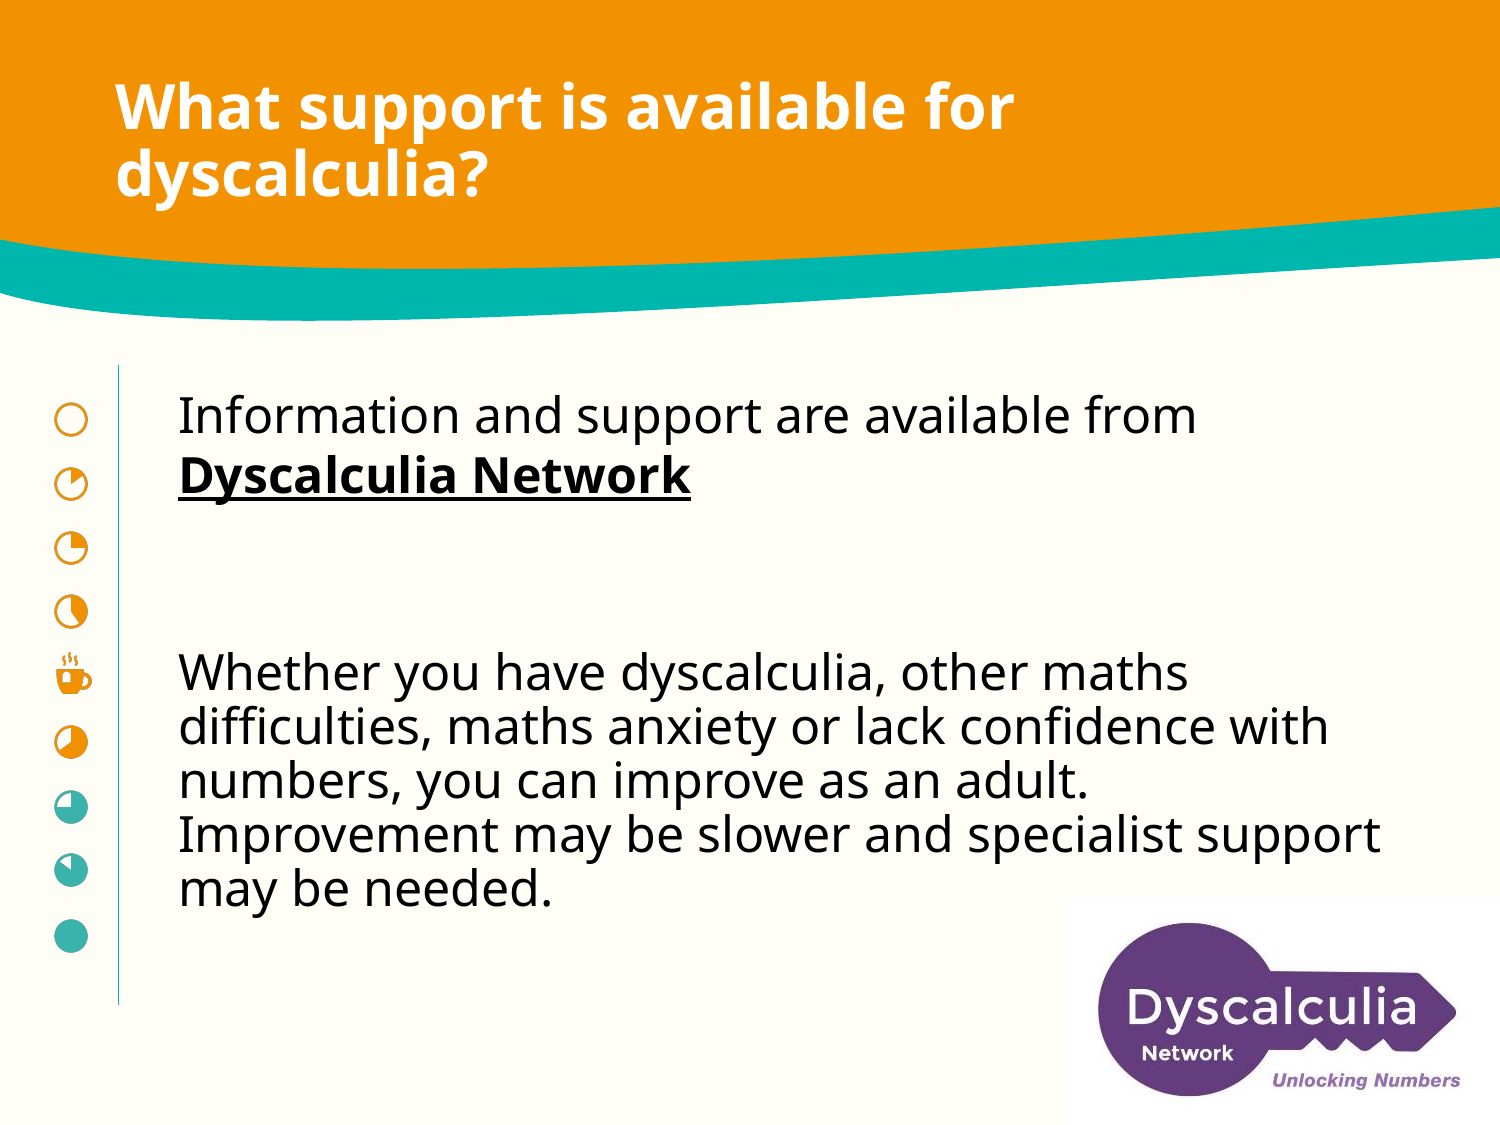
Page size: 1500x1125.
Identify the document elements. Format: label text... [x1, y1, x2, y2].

picture [1069, 897, 1500, 1125]
picture [50, 786, 92, 828]
picture [50, 463, 92, 505]
picture [50, 915, 92, 957]
picture [50, 398, 92, 441]
list Information and support are available from Dyscalculia Network​ ​ ​ Whether you have dyscalculia, other maths difficulties, maths anxiety or lack confidence with numbers, you can improve as an adult. Improvement may be slower and specialist support may be needed. [163, 382, 1423, 1125]
picture [47, 646, 101, 700]
picture [50, 721, 92, 763]
picture [50, 590, 92, 633]
list What support is available for dyscalculia? [100, 67, 1411, 258]
picture [50, 527, 92, 569]
picture [50, 849, 92, 891]
